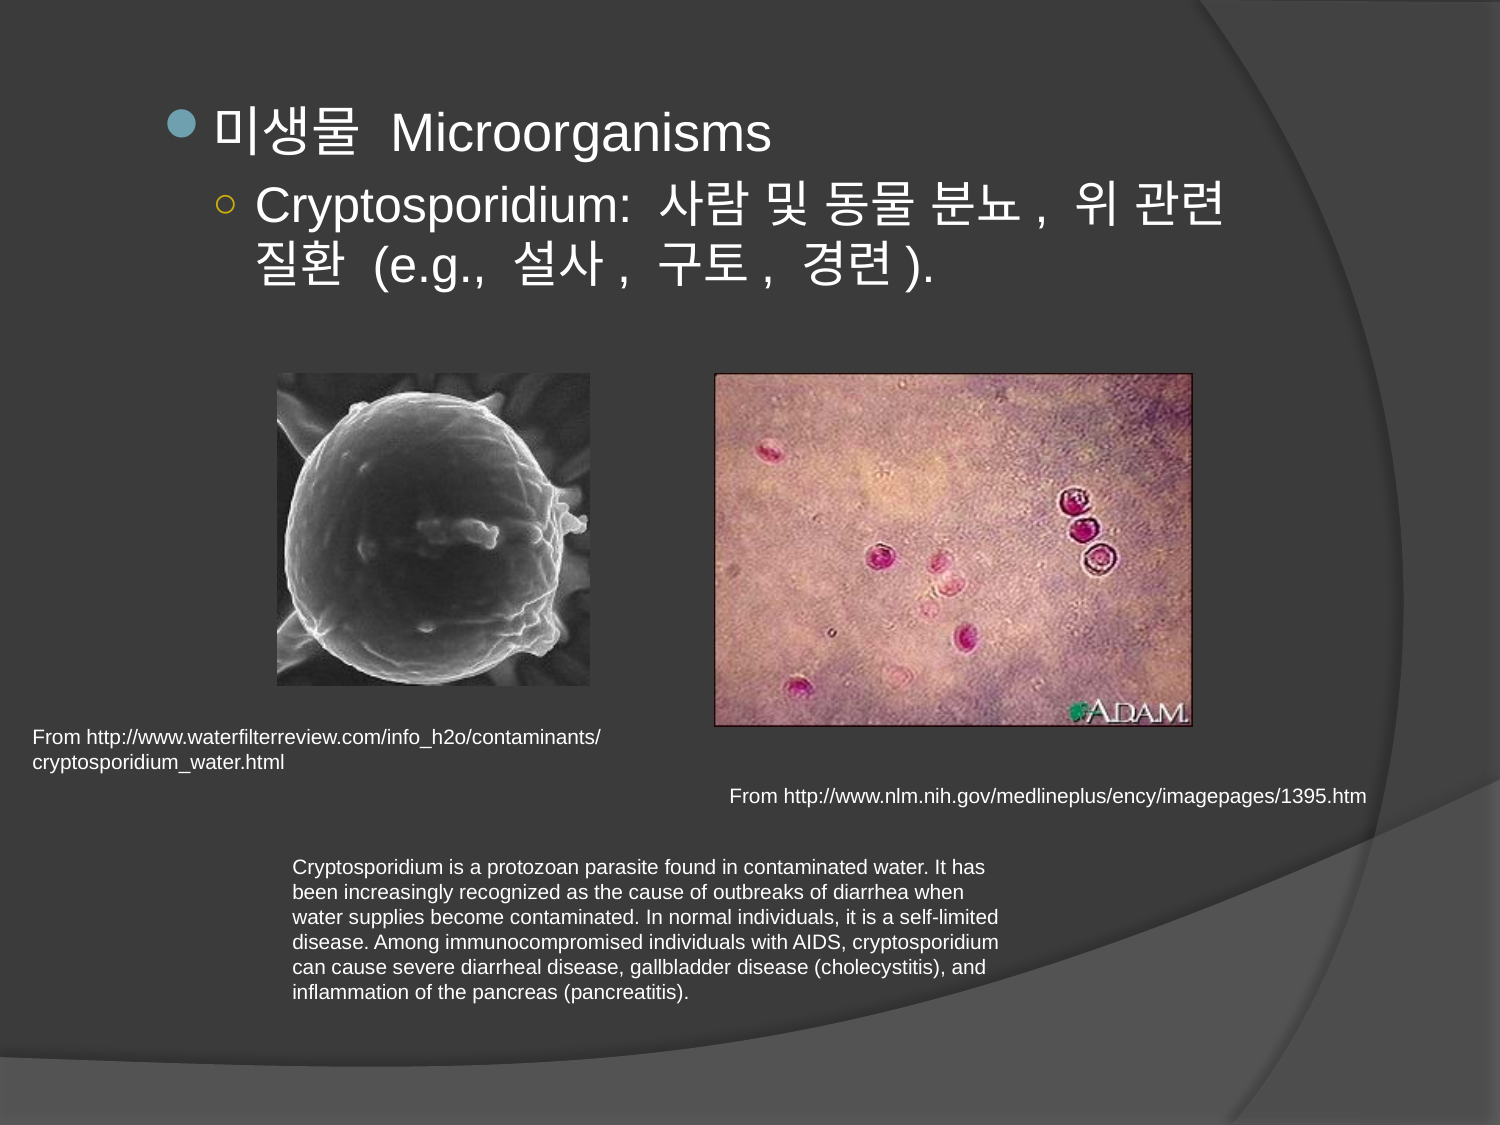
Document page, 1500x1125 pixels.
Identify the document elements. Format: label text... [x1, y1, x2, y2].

list 미생물 Microorganisms Cryptosporidium: 사람 및 동물 분뇨, 위 관련 질환 (e.g., 설사, 구토, 경련). [75, 781, 1300, 846]
picture [277, 373, 591, 687]
text_box From http://www.nlm.nih.gov/medlineplus/ency/imagepages/1395.htm [714, 775, 1465, 815]
picture [714, 373, 1193, 727]
list 미생물 Microorganisms Cryptosporidium: 사람 및 동물 분뇨, 위 관련 질환 (e.g., 설사, 구토, 경련). [75, 90, 1300, 775]
text_box Cryptosporidium is a protozoan parasite found in contaminated water. It has been increasingly recognized as the cause of outbreaks of diarrhea when water supplies become contaminated. In normal individuals, it is a self-limited disease. Among immunocompromised individuals with AIDS, cryptosporidium can cause severe diarrheal disease, gallbladder disease (cholecystitis), and inflammation of the pancreas (pancreatitis). [277, 845, 1028, 1011]
text_box From http://www.waterfilterreview.com/info_h2o/contaminants/cryptosporidium_water.html [17, 715, 827, 781]
